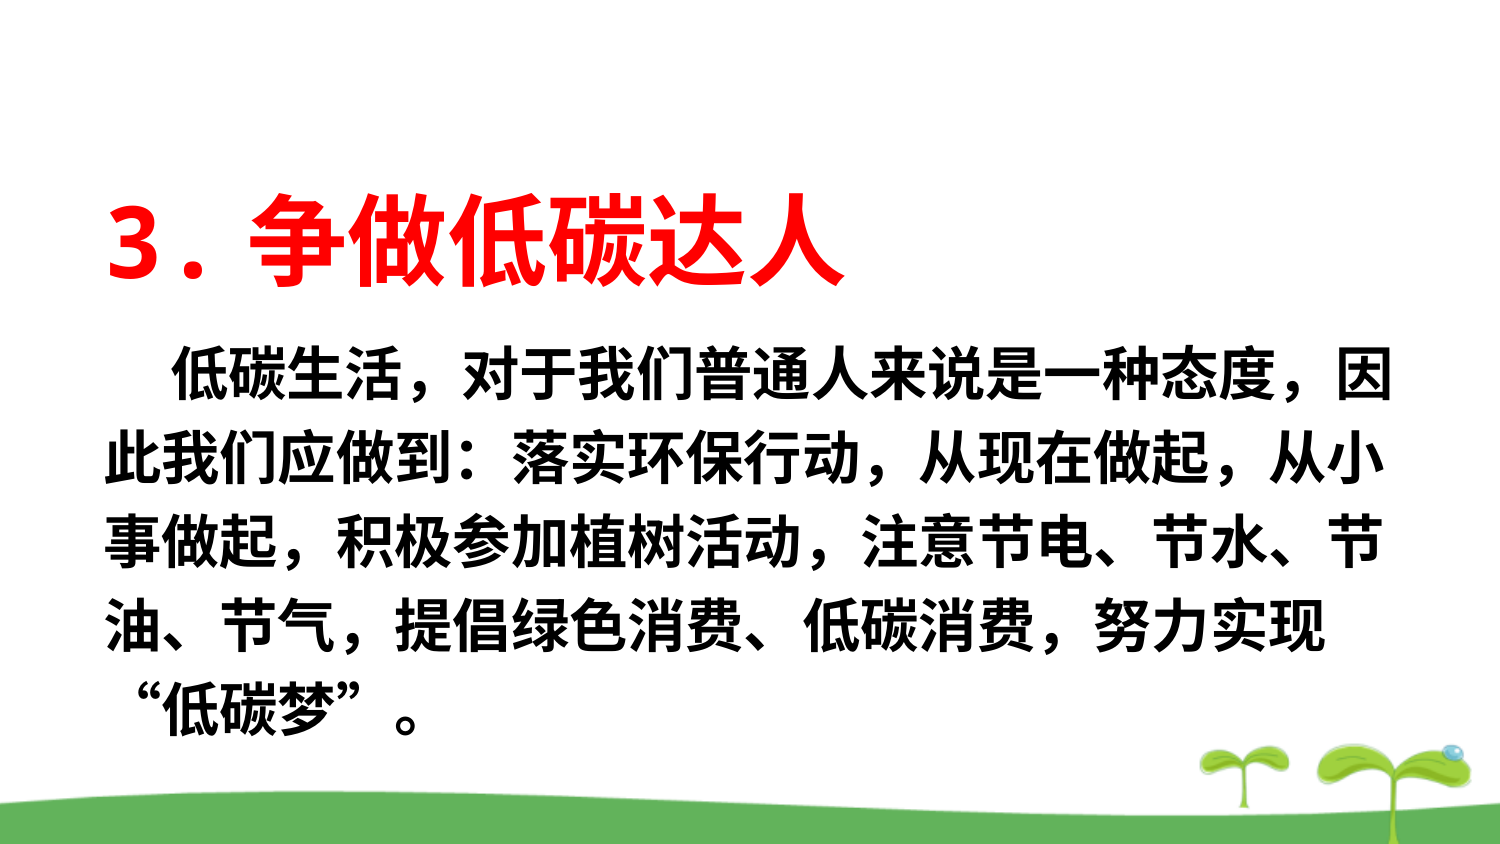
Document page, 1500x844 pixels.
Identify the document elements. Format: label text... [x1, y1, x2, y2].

text_box 3.争做低碳达人 低碳生活，对于我们普通人来说是一种态度，因此我们应做到：落实环保行动，从现在做起，从小事做起，积极参加植树活动，注意节电、节水、节油、节气，提倡绿色消费、低碳消费，努力实现“低碳梦”。 [88, 147, 1412, 751]
picture [0, 0, 1500, 844]
